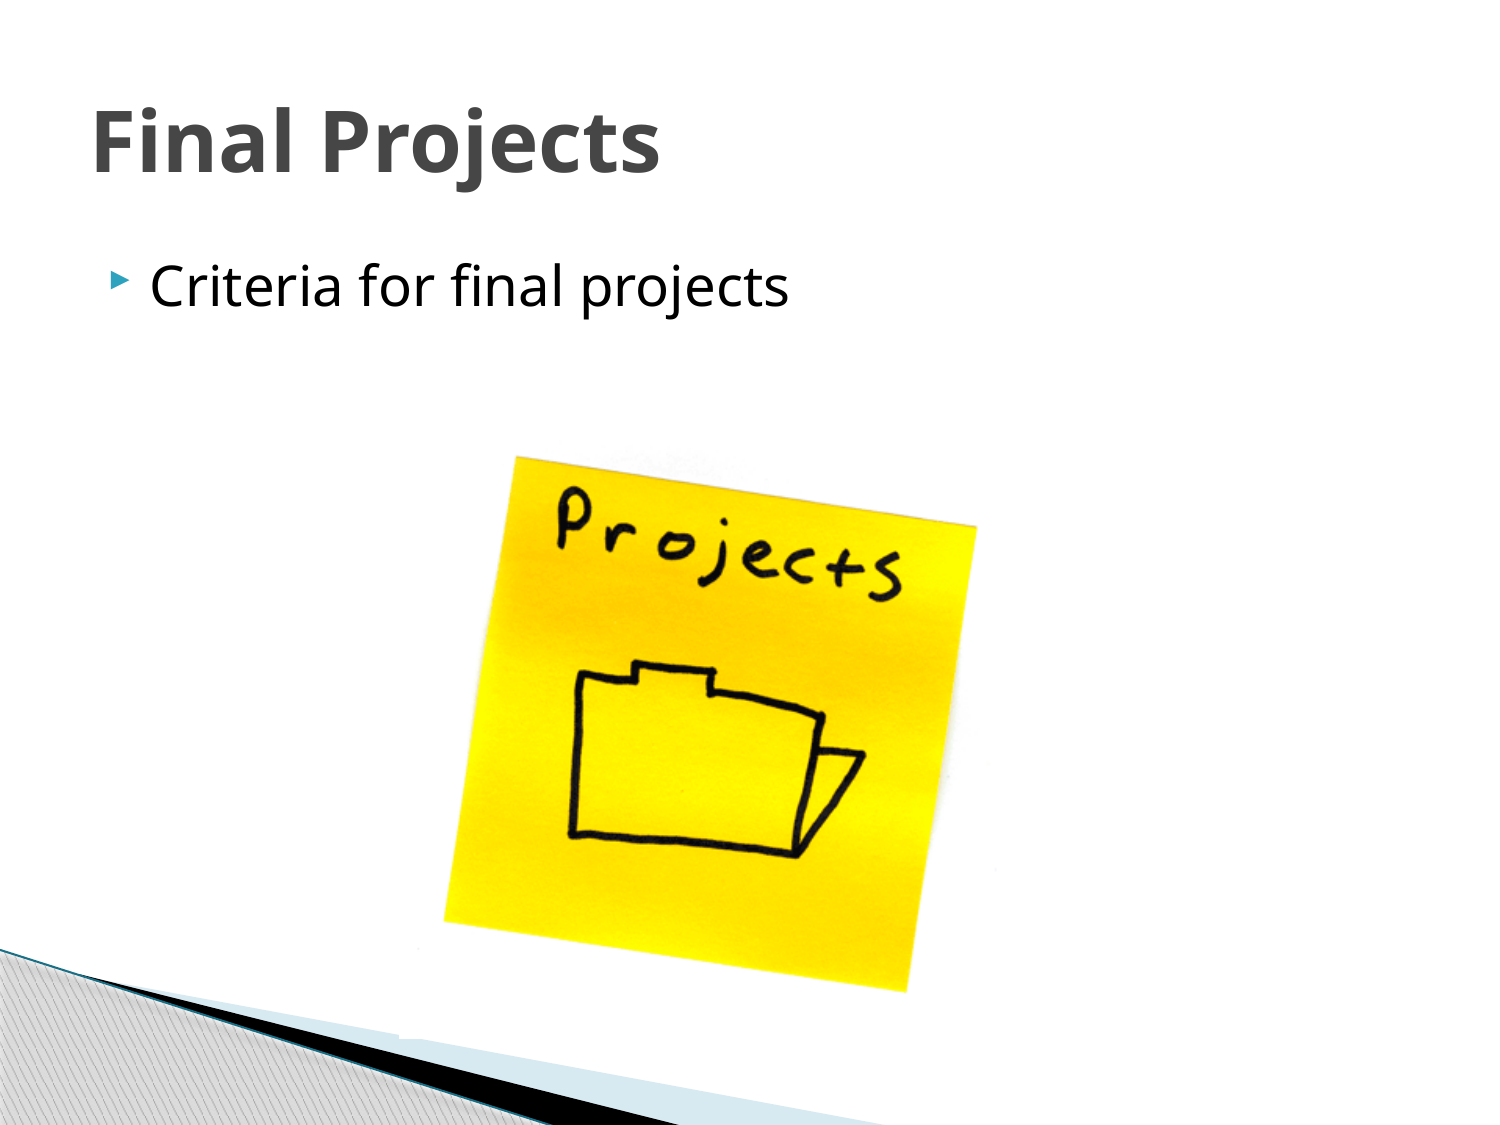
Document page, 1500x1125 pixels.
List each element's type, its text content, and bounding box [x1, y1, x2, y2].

picture [399, 399, 1040, 1040]
title Final Projects [75, 45, 1425, 233]
list Criteria for final projects [75, 243, 1425, 986]
